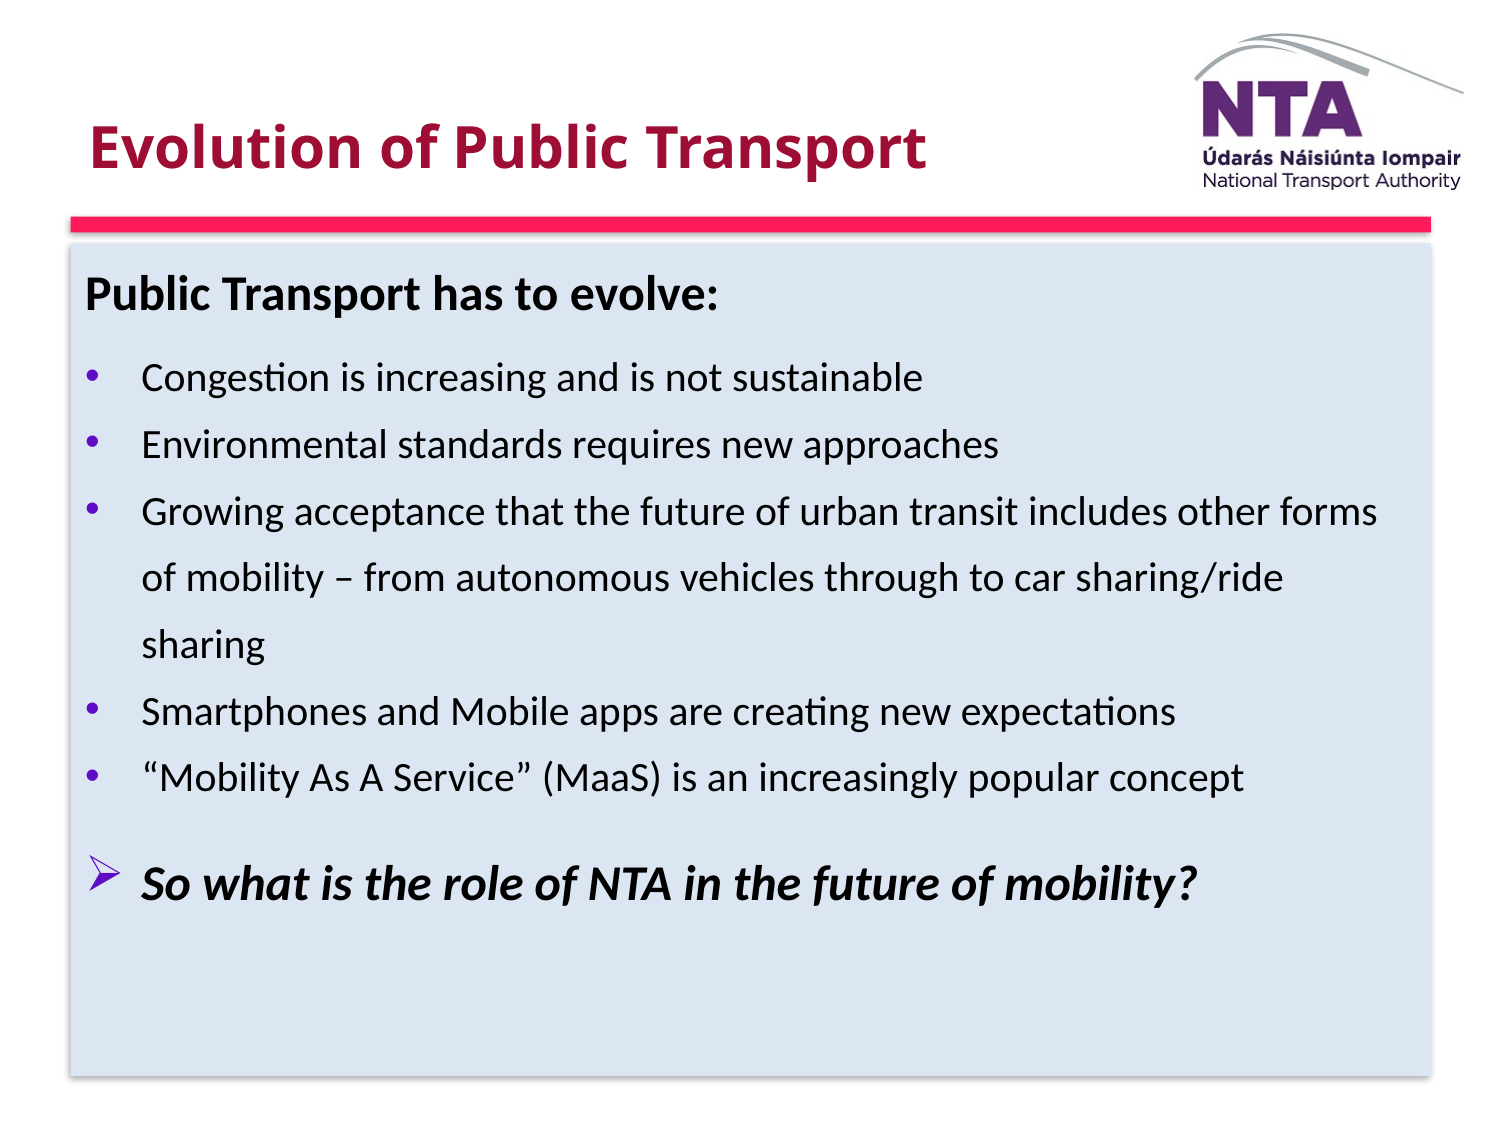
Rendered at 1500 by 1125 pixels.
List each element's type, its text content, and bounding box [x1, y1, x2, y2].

text_box [70, 216, 1432, 233]
text_box [70, 243, 1432, 1077]
text_box Evolution of Public Transport [74, 102, 1189, 188]
picture [1194, 32, 1464, 190]
text_box Public Transport has to evolve: Congestion is increasing and is not sustainable Environmental standards requires new approaches Growing acceptance that the future of urban transit includes other forms of mobility – from autonomous vehicles through to car sharing/ride sharing Smartphones and Mobile apps are creating new expectations “Mobility As A Service” (MaaS) is an increasingly popular concept So what is the role of NTA in the future of mobility? [70, 253, 1414, 918]
